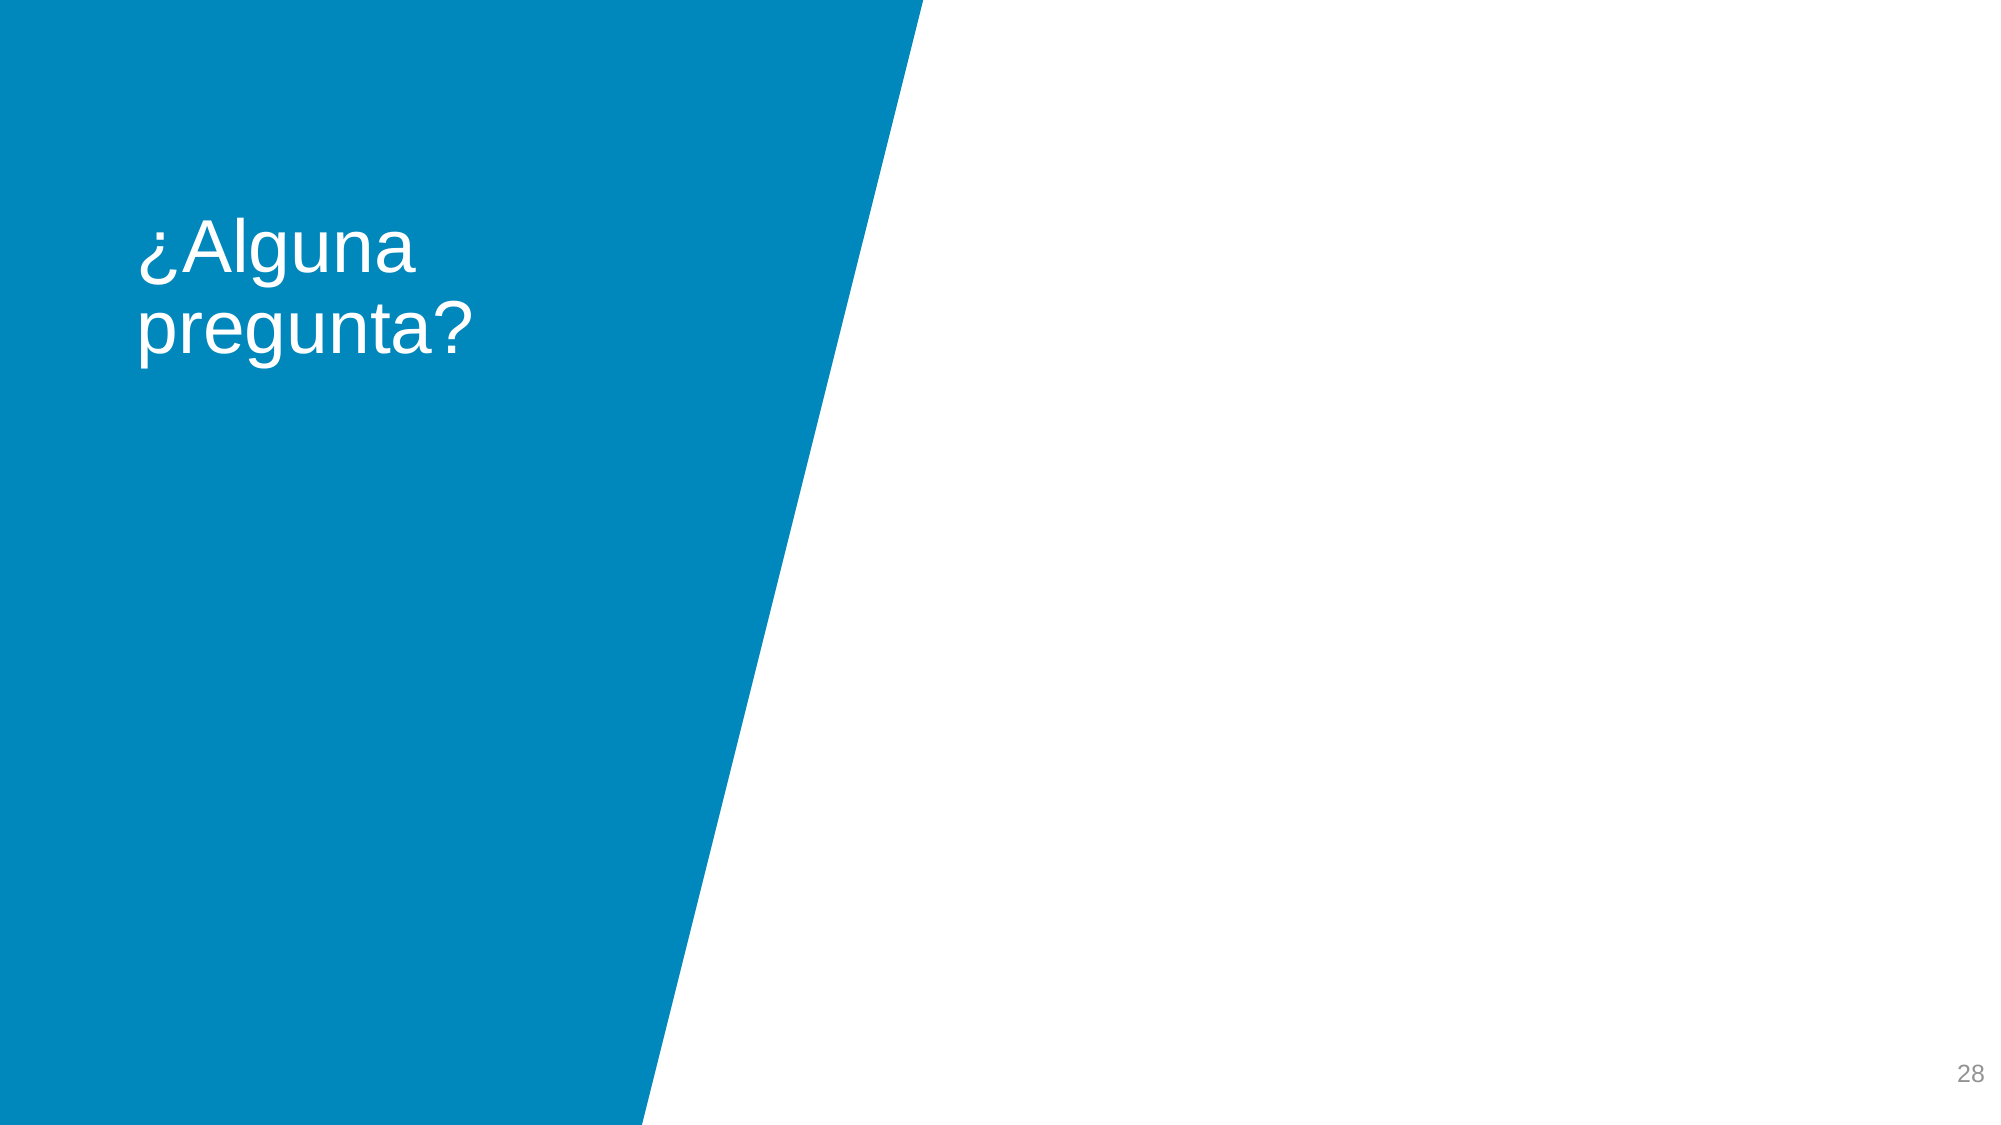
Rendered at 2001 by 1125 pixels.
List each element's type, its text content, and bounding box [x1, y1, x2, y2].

slide_number 28 [1550, 1042, 2000, 1103]
title ¿Alguna pregunta? [136, 0, 775, 371]
